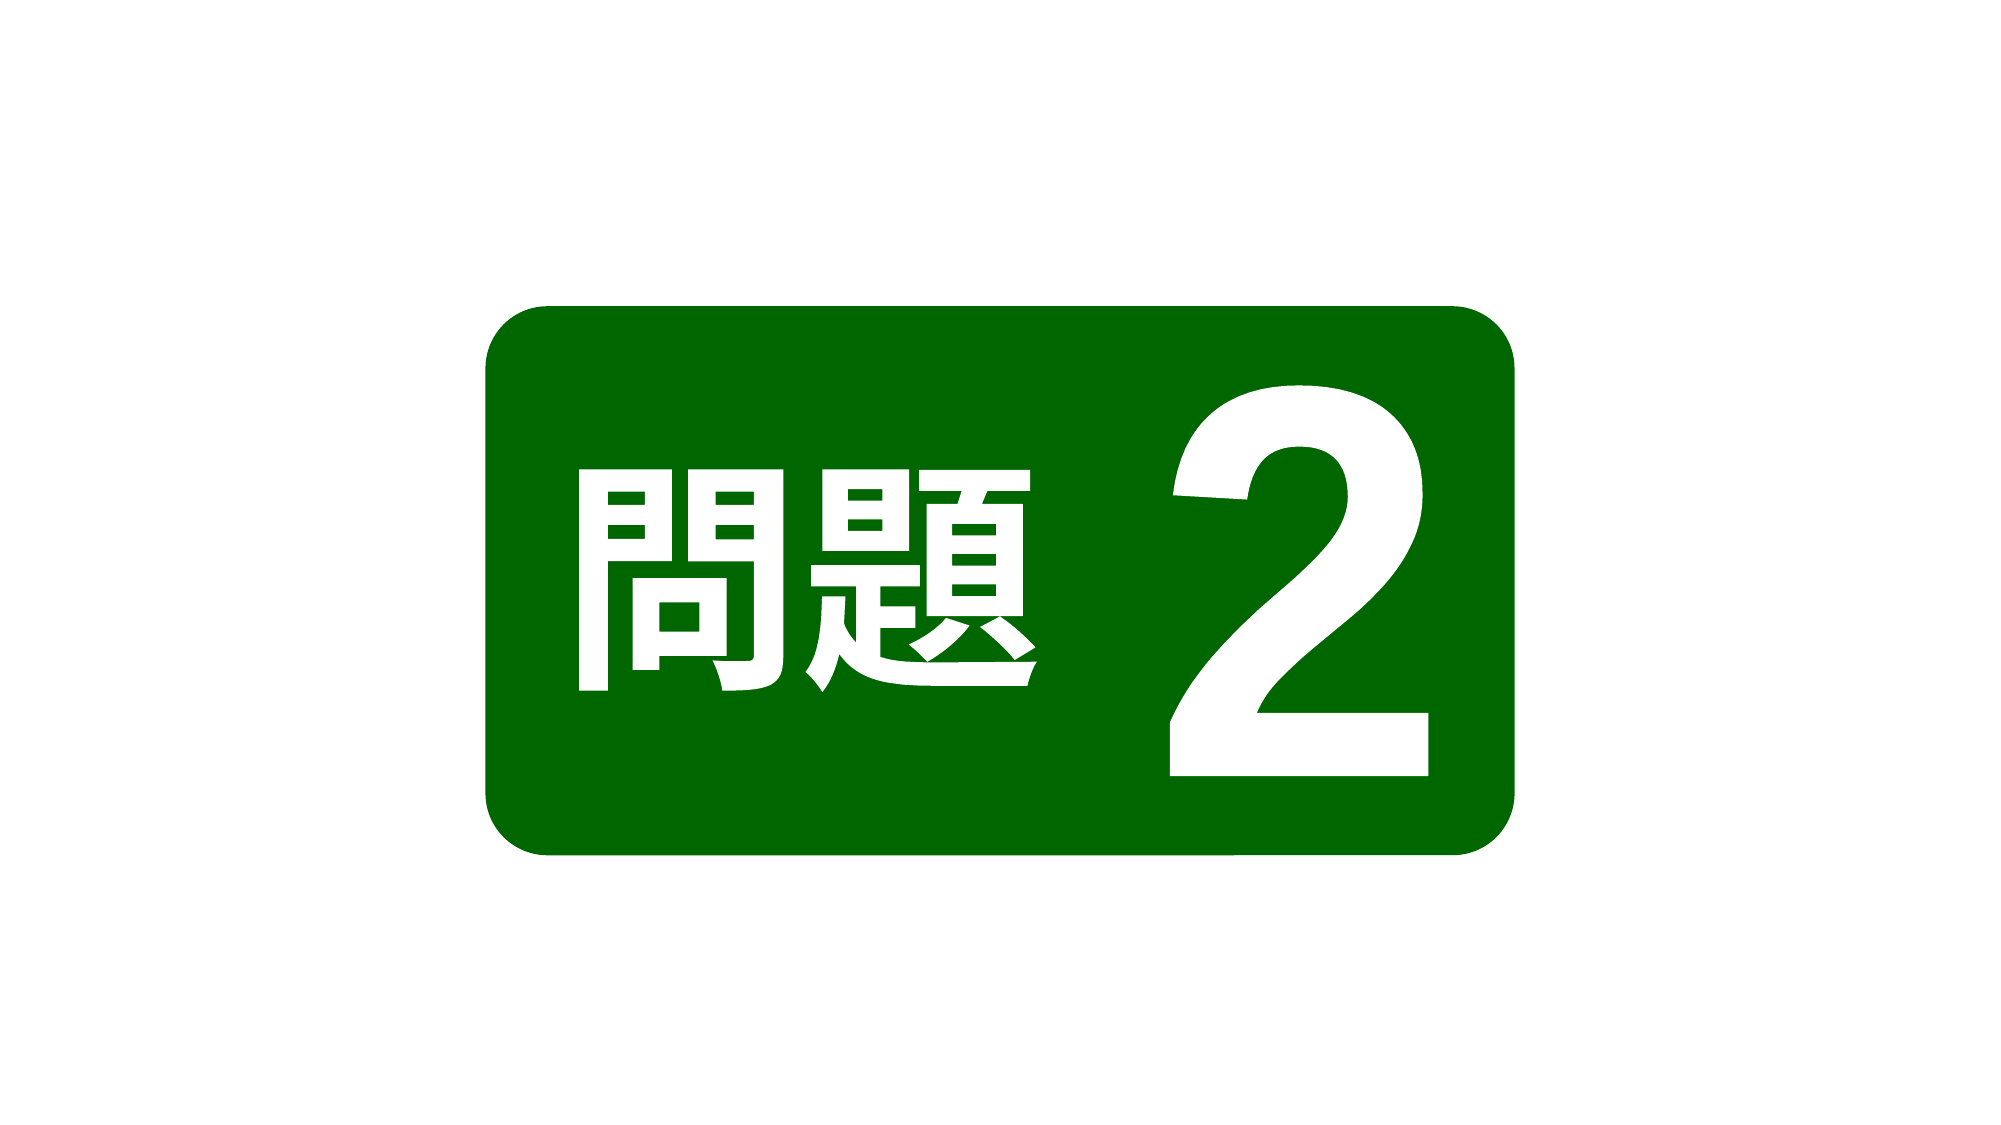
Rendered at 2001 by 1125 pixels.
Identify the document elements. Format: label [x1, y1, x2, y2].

text_box [485, 305, 1515, 856]
